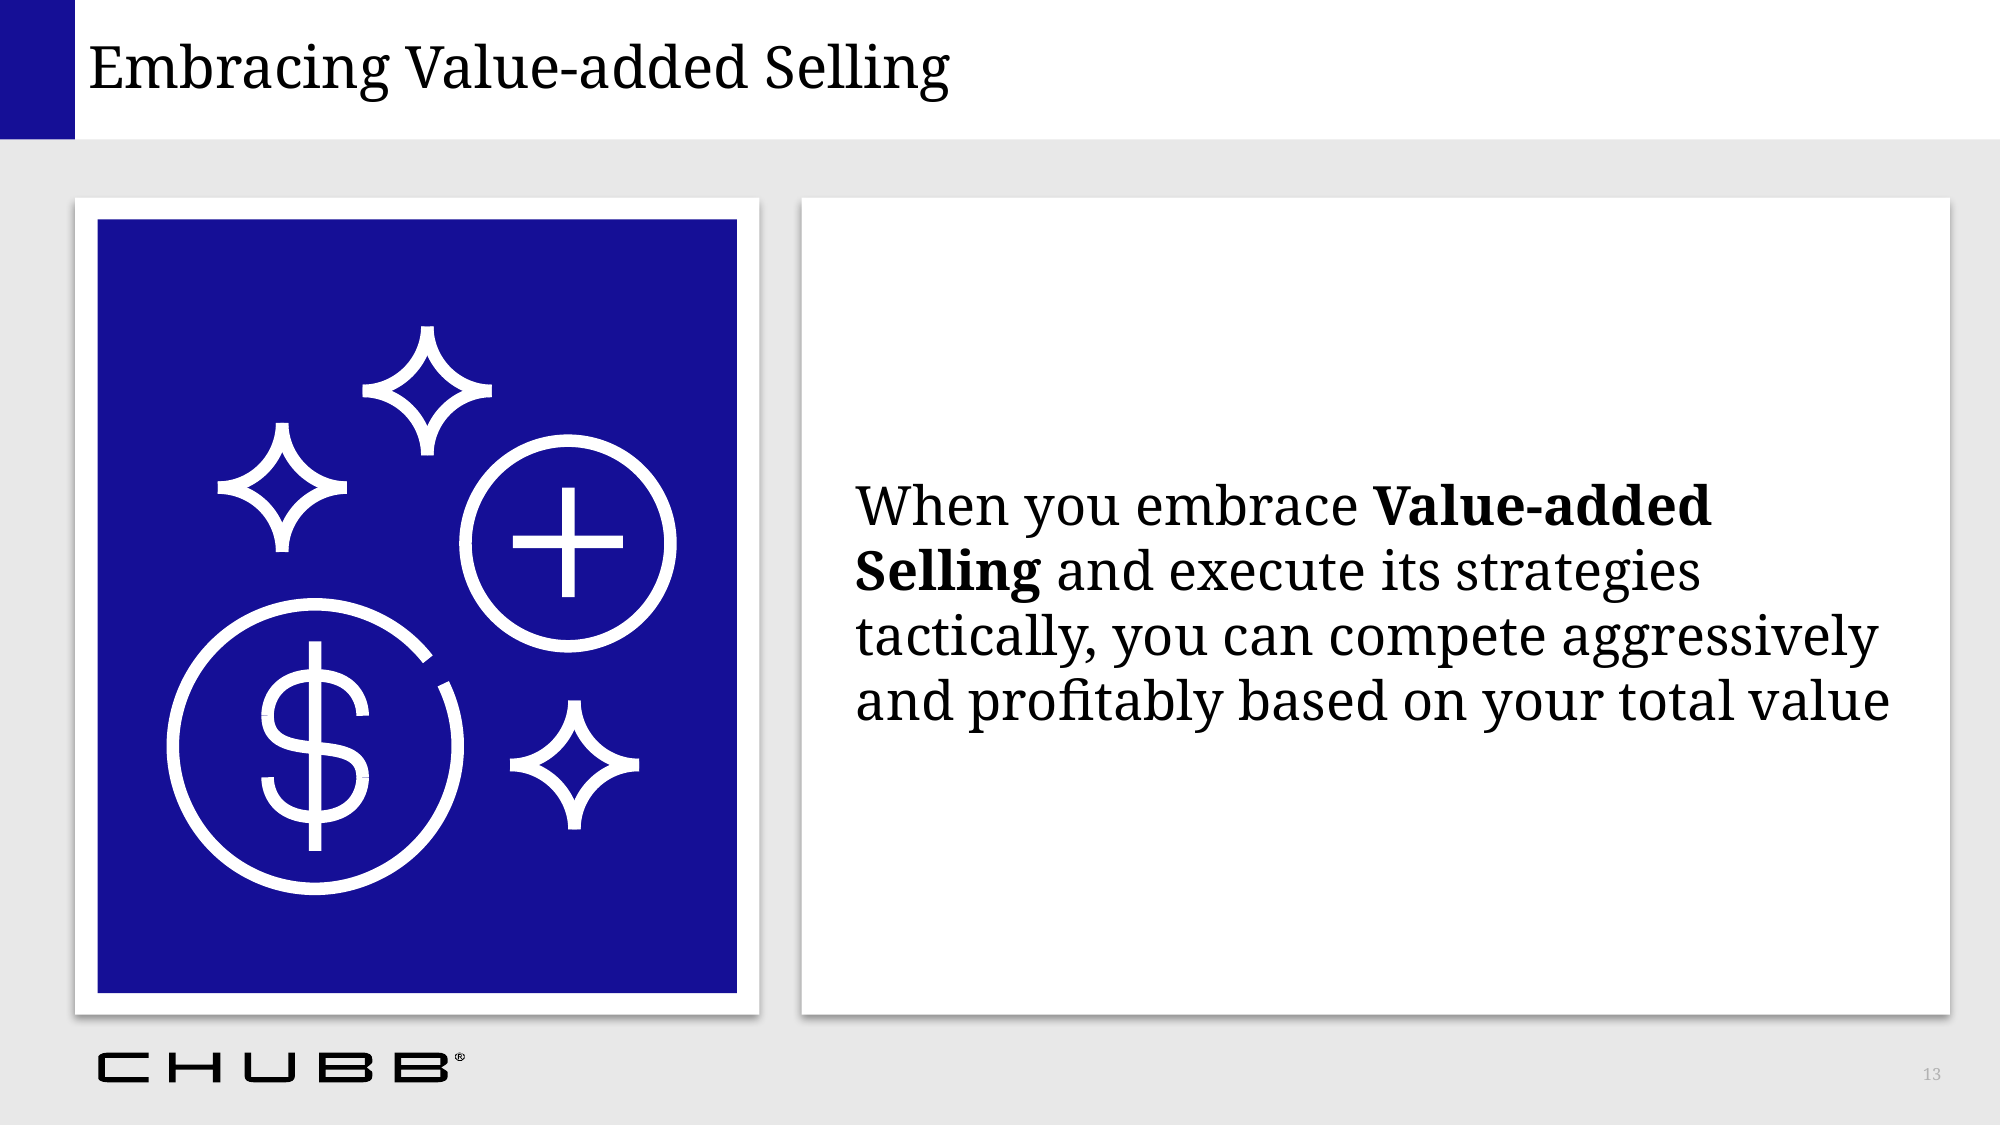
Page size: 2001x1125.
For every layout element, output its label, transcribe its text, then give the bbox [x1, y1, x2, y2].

text_box When you embrace Value-added Selling and execute its strategies tactically, you can compete aggressively and profitably based on your total value [839, 463, 1928, 740]
text_box [801, 197, 1950, 1015]
title Embracing Value-added Selling [73, 14, 1799, 126]
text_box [217, 422, 347, 552]
text_box [75, 197, 760, 1015]
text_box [510, 700, 640, 830]
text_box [362, 326, 492, 456]
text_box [152, 588, 478, 910]
text_box [96, 218, 738, 994]
slide_number 13 [1849, 1033, 1957, 1094]
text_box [465, 440, 671, 647]
